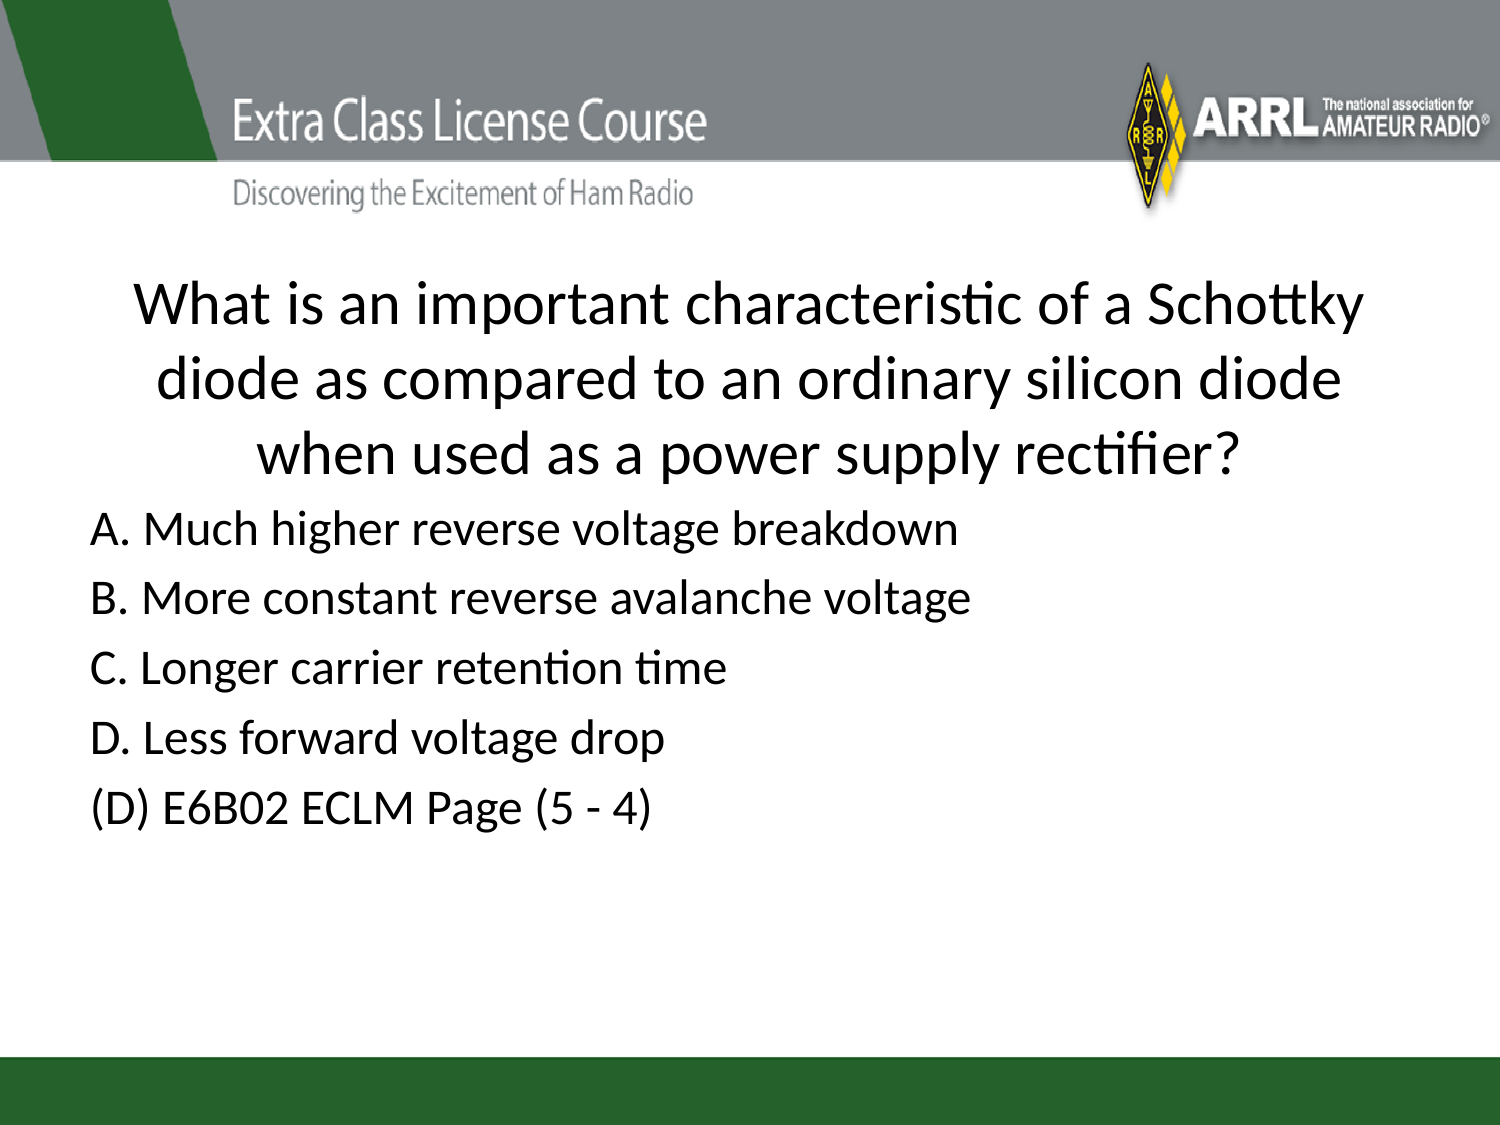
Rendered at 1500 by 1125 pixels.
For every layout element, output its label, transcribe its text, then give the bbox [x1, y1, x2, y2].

picture [0, 0, 1500, 1125]
list A. Much higher reverse voltage breakdown B. More constant reverse avalanche voltage C. Longer carrier retention time D. Less forward voltage drop (D) E6B02 ECLM Page (5 - 4) [75, 487, 1425, 1005]
title What is an important characteristic of a Schottky diode as compared to an ordinary silicon diode when used as a power supply rectifier? [75, 254, 1425, 435]
